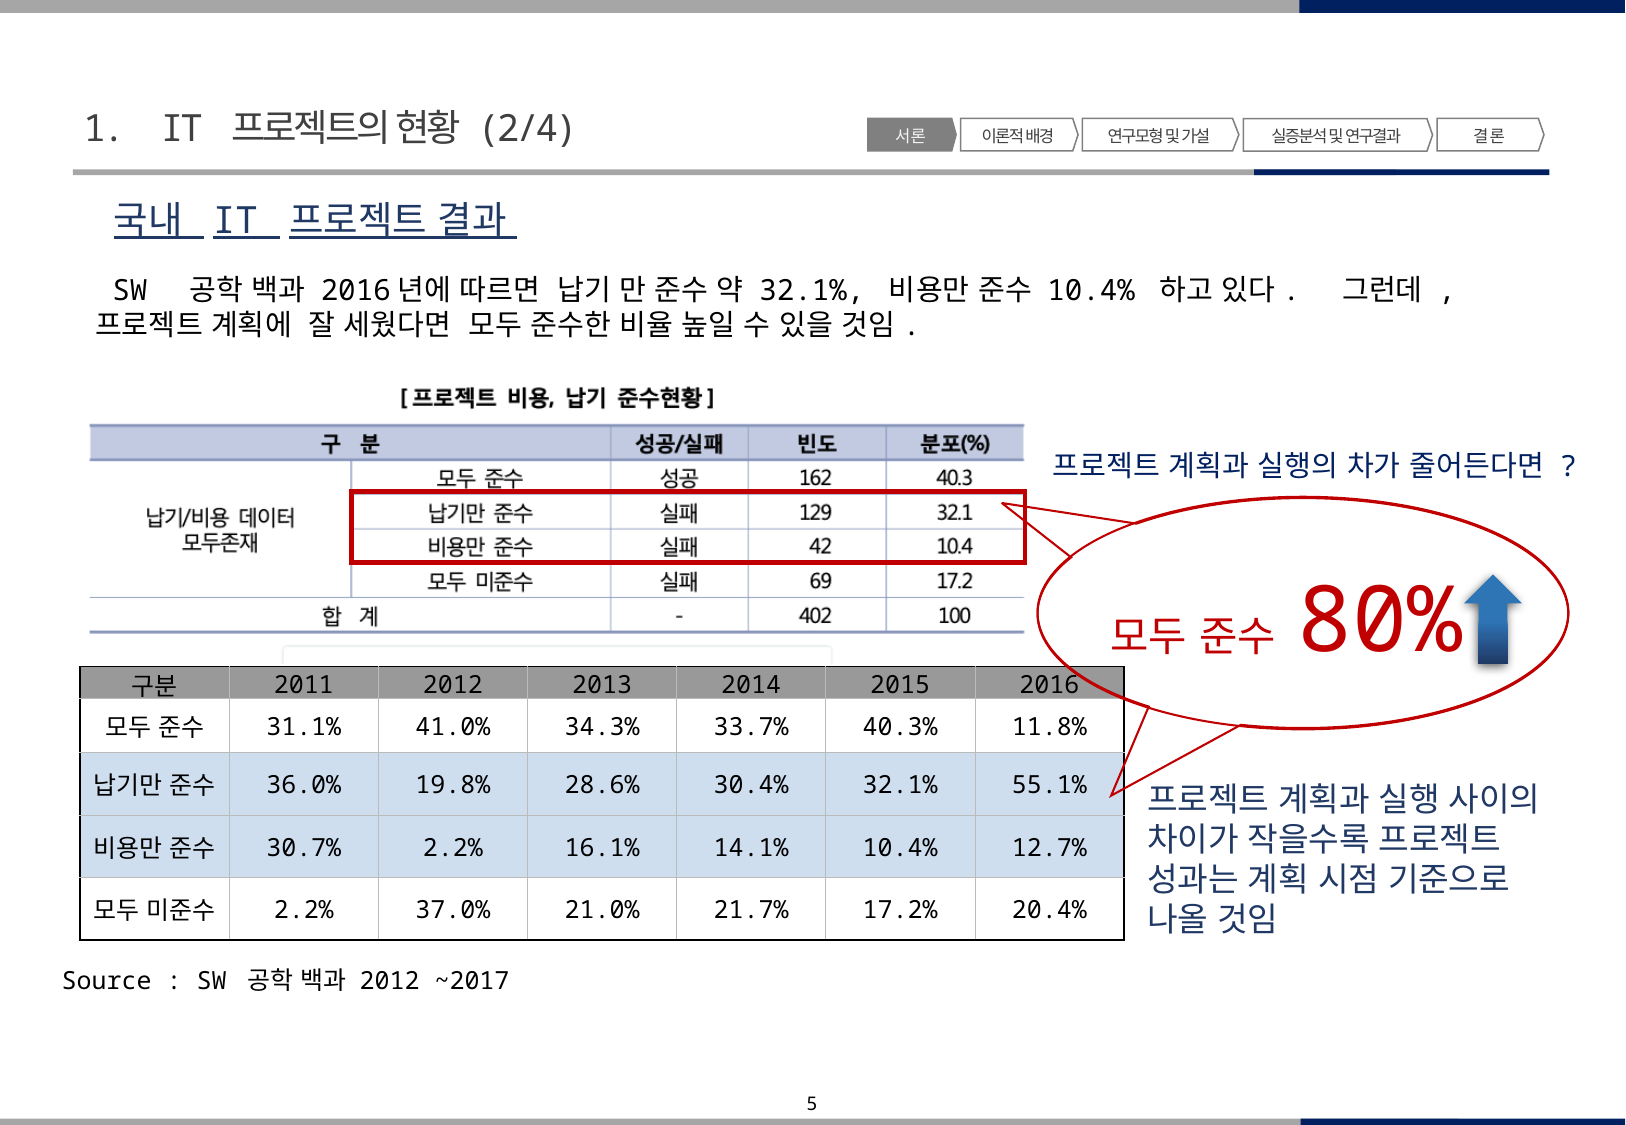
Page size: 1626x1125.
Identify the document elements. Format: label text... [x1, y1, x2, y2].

table_cell 31.1% [230, 699, 378, 752]
table_cell 40.3% [826, 699, 975, 752]
text_box 프로젝트 계획과 실행 사이의 차이가 작을수록 프로젝트 성과는 계획 시점 기준으로 나올 것임 [1132, 736, 1569, 946]
text_box [1055, 497, 1570, 731]
table_cell 12.7% [976, 816, 1123, 877]
table_cell 21.7% [677, 878, 825, 939]
text_box SW 공학 백과 2016년에 따르면 납기 만 준수 약 32.1%, 비용만 준수 10.4% 하고 있다. 그런데 , 프로젝트 계획에 잘 세웠다면 모두 준수한 비율 높일 수 있을 것임. [80, 263, 1569, 349]
table_cell 20.4% [976, 878, 1123, 939]
table_cell 30.4% [677, 753, 825, 815]
table_cell 28.6% [528, 753, 676, 815]
table_cell 37.0% [379, 878, 527, 939]
table_cell 30.7% [230, 816, 378, 877]
table_cell 55.1% [976, 753, 1123, 815]
table_cell 비용만 준수 [81, 816, 229, 877]
table_cell 2.2% [230, 878, 378, 939]
table_cell 33.7% [677, 699, 825, 752]
table_cell 모두 미준수 [81, 878, 229, 939]
table_cell 모두 준수 [81, 699, 229, 752]
table_header 2012 [379, 667, 527, 698]
table_cell 16.1% [528, 816, 676, 877]
table_cell 17.2% [826, 878, 975, 939]
text_box 국내 IT 프로젝트 결과 [99, 188, 533, 249]
table_header 2014 [677, 667, 825, 698]
table_header 2011 [230, 667, 378, 698]
picture [82, 357, 1055, 664]
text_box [867, 118, 1544, 152]
table_header 2013 [528, 667, 676, 698]
text_box 프로젝트 계획과 실행의 차가 줄어든다면 ? [1055, 439, 1625, 490]
text_box Source : SW 공학 백과 2012 ~2017 [46, 957, 525, 1003]
table_cell 21.0% [528, 878, 676, 939]
table_cell 납기만 준수 [81, 753, 229, 815]
table_header 구분 [81, 667, 229, 698]
table_cell 14.1% [677, 816, 825, 877]
table_cell 32.1% [826, 753, 975, 815]
table_header 2016 [976, 667, 1116, 698]
table_cell 34.3% [528, 699, 676, 752]
table_header 2015 [826, 667, 975, 698]
table_cell 19.8% [379, 753, 527, 815]
table_cell 11.8% [976, 699, 1123, 752]
text_box [1109, 709, 1239, 798]
table_cell 36.0% [230, 753, 378, 815]
text_box 1. IT 프로젝트의 현황 (2/4) [68, 96, 1533, 156]
table_cell 41.0% [379, 699, 527, 752]
table_cell 10.4% [826, 816, 975, 877]
table_cell 2.2% [379, 816, 527, 877]
